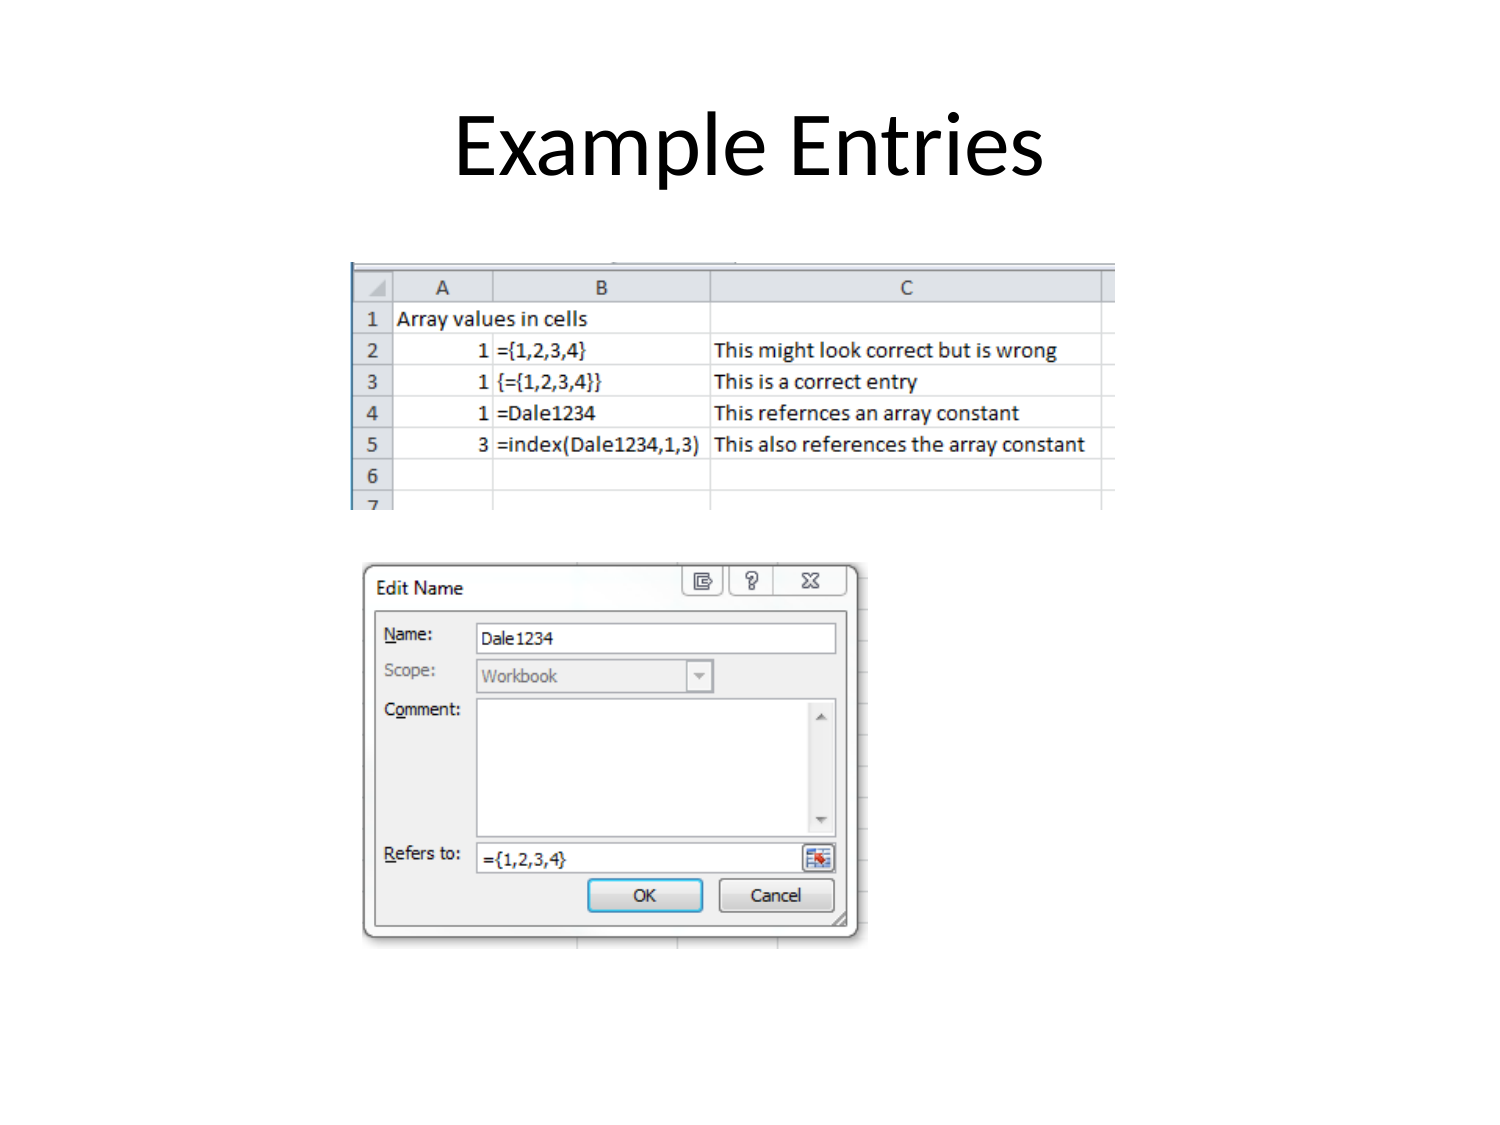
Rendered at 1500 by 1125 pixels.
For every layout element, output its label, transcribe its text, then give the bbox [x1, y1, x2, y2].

picture [362, 562, 868, 949]
picture [349, 262, 1115, 510]
title Example Entries [74, 44, 1426, 233]
